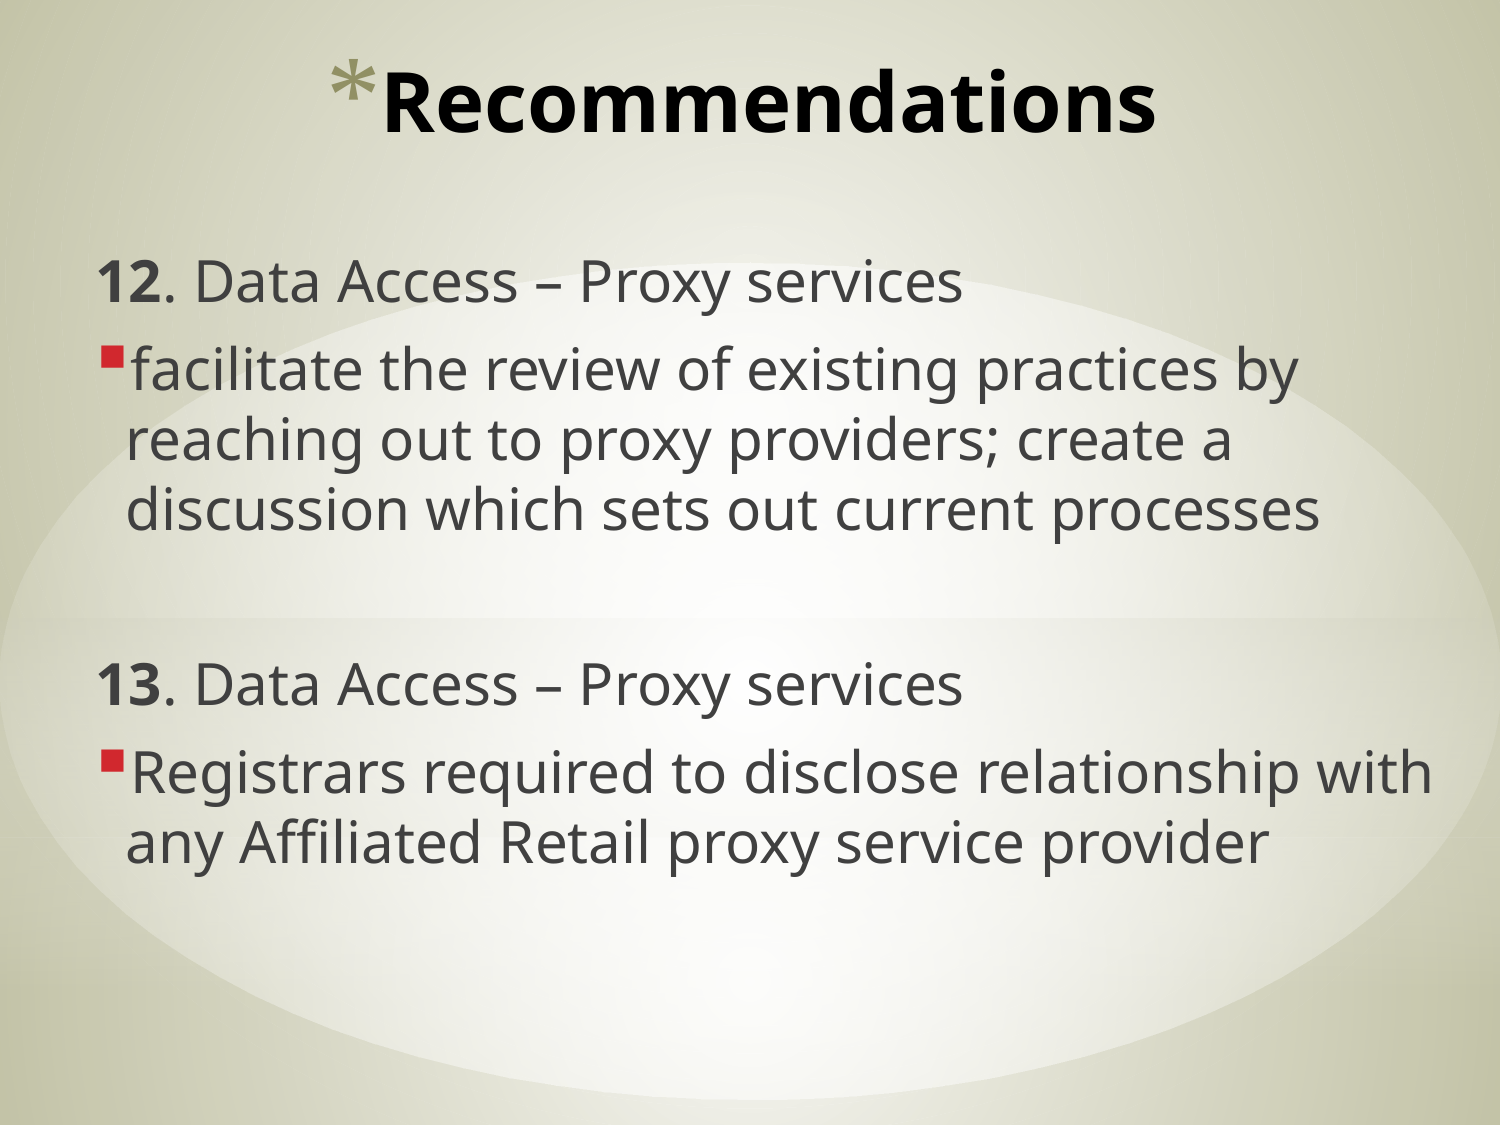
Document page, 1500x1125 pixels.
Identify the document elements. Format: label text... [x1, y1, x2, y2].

list 12. Data Access – Proxy services facilitate the review of existing practices by reaching out to proxy providers; create a discussion which sets out current processes 13. Data Access – Proxy services Registrars required to disclose relationship with any Affiliated Retail proxy service provider [73, 236, 1479, 936]
title Recommendations [126, 41, 1360, 229]
